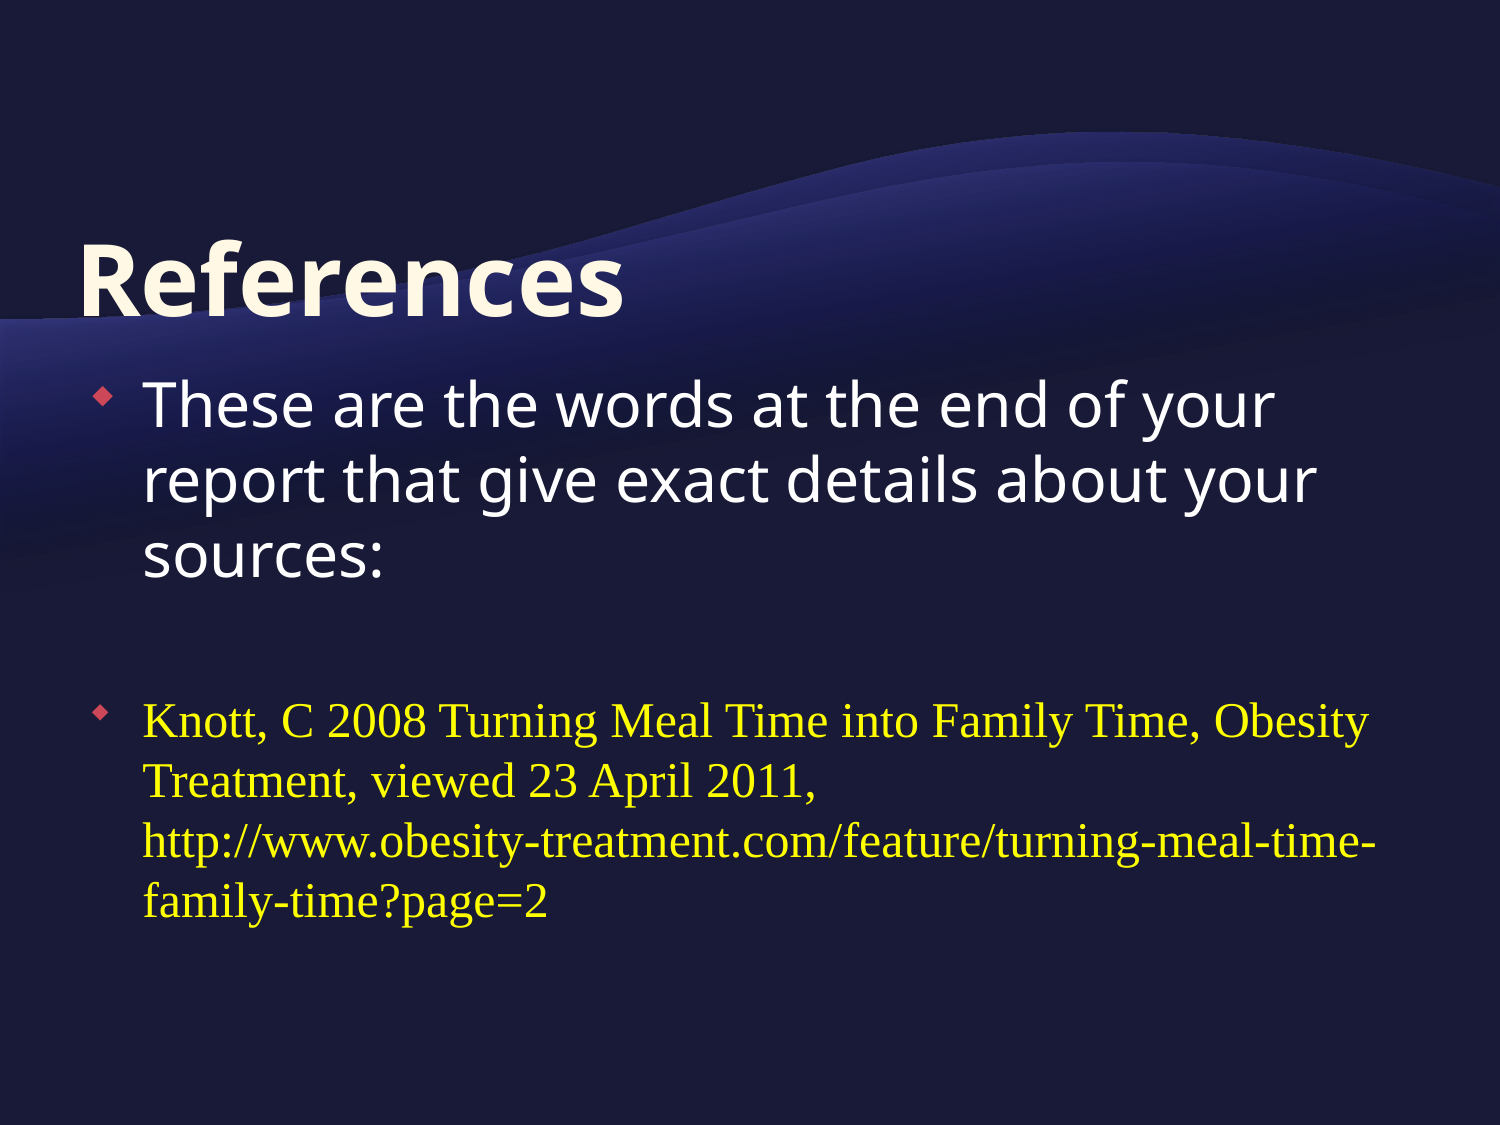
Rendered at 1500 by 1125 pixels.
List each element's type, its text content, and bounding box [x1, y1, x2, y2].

list These are the words at the end of your report that give exact details about your sources: Knott, C 2008 Turning Meal Time into Family Time, Obesity Treatment, viewed 23 April 2011, http://www.obesity-treatment.com/feature/turning-meal-time-family-time?page=2 [75, 357, 1425, 1033]
title References [75, 87, 1425, 338]
